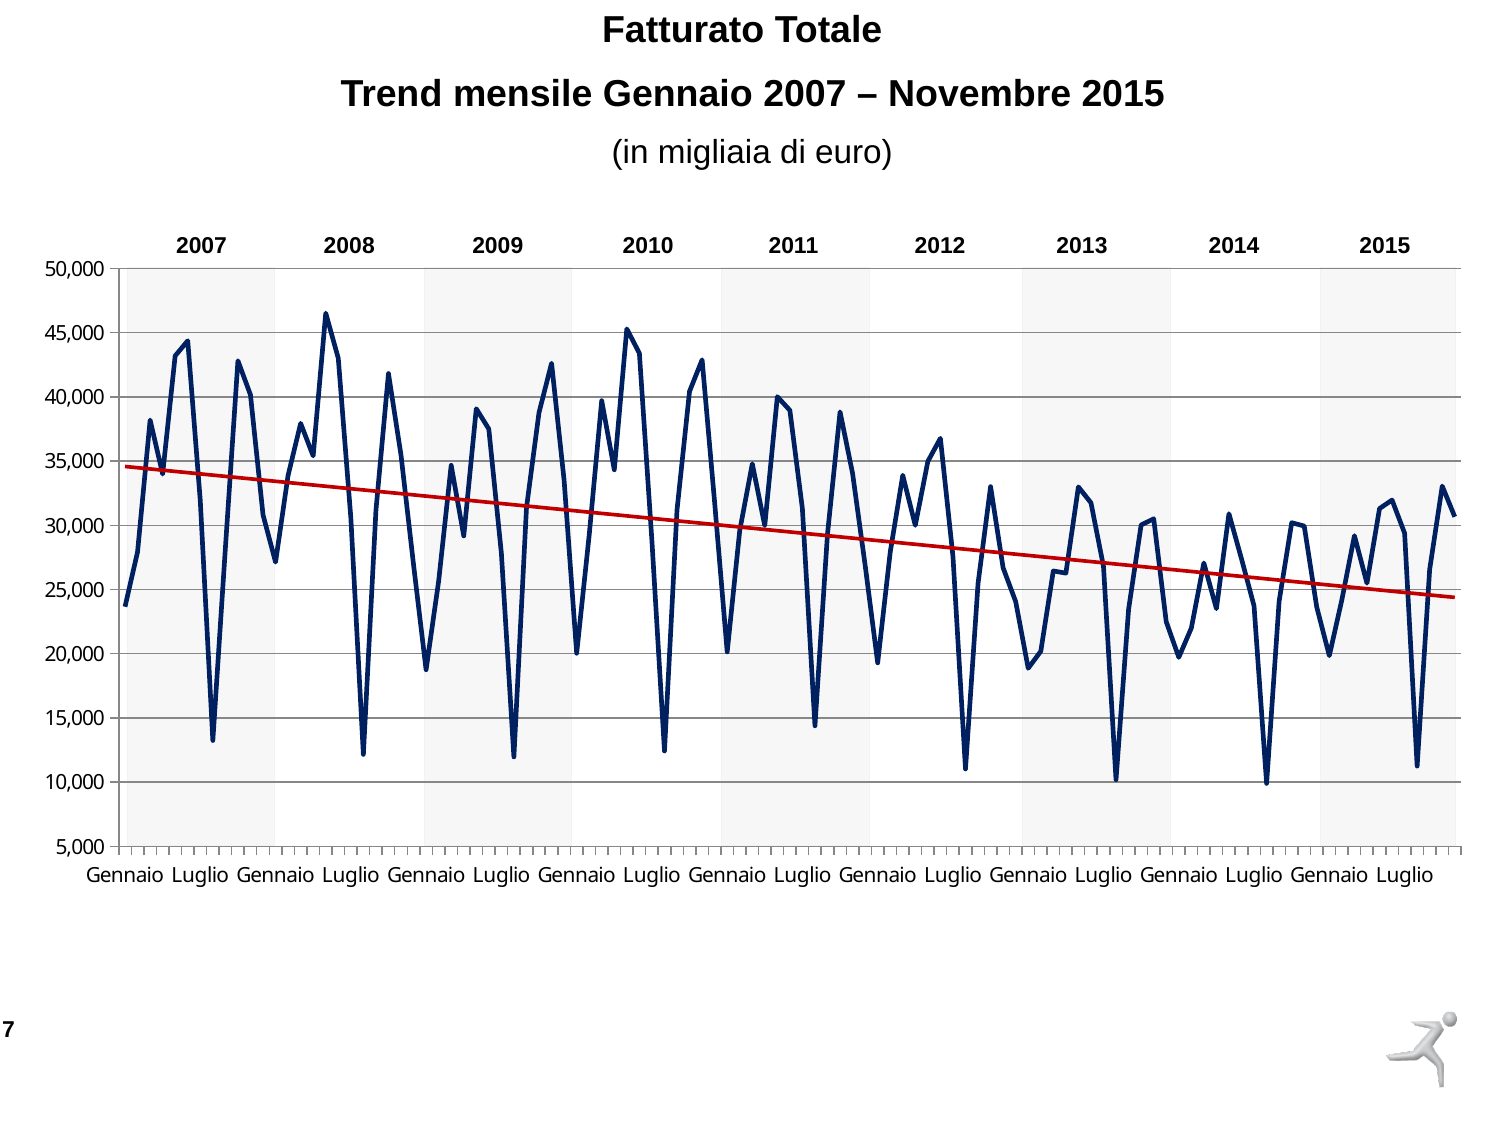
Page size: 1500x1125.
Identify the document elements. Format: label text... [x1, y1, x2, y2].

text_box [29, 222, 1483, 1000]
picture [1366, 1000, 1476, 1109]
text_box Fatturato Totale Trend mensile Gennaio 2007 – Novembre 2015 (in migliaia di euro) [0, 0, 1498, 178]
